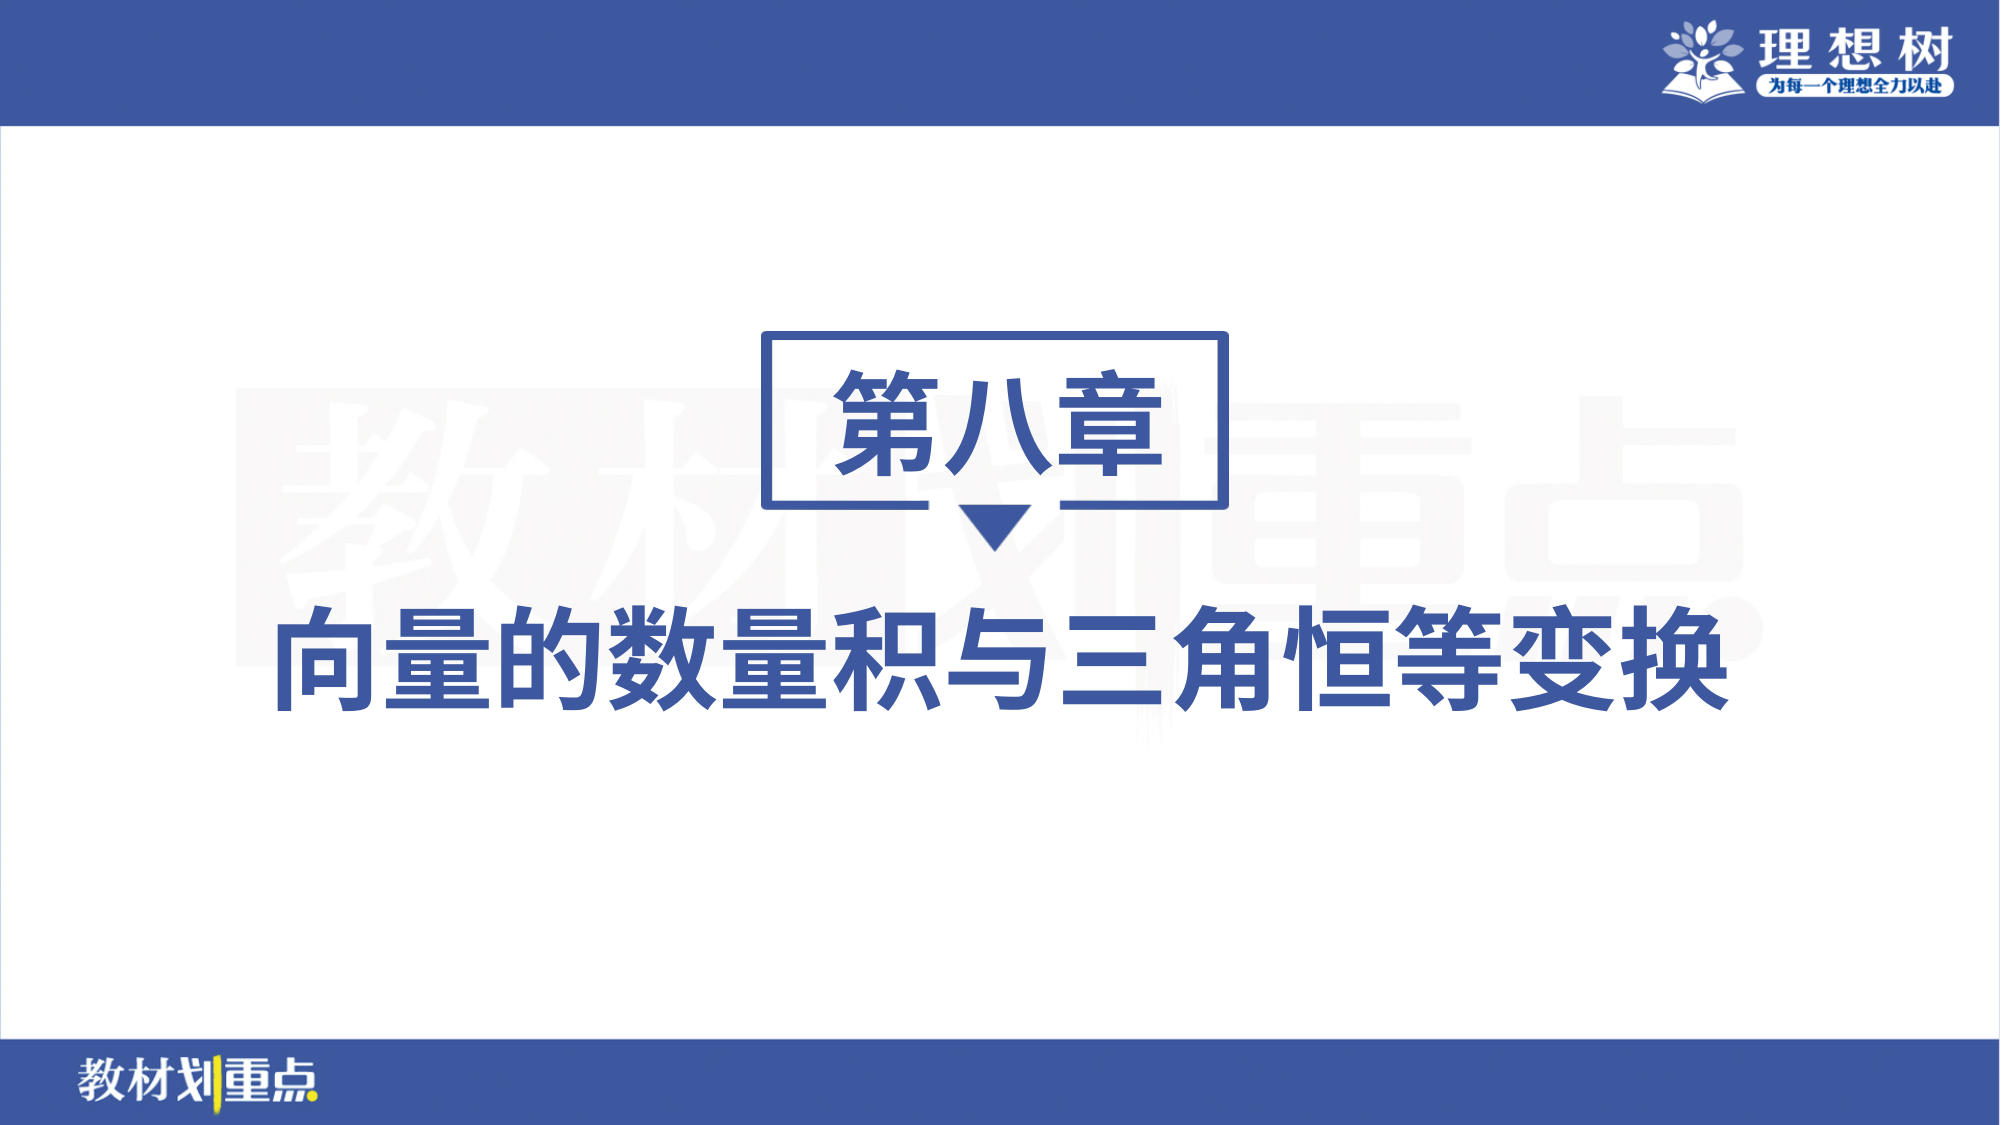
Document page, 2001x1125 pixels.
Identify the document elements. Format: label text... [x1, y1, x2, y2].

text_box 第八章 [1229, 343, 1235, 497]
text_box 向量的数量积与三角恒等变换 [0, 578, 2000, 732]
picture [0, 732, 2000, 1125]
picture [0, 0, 2000, 578]
